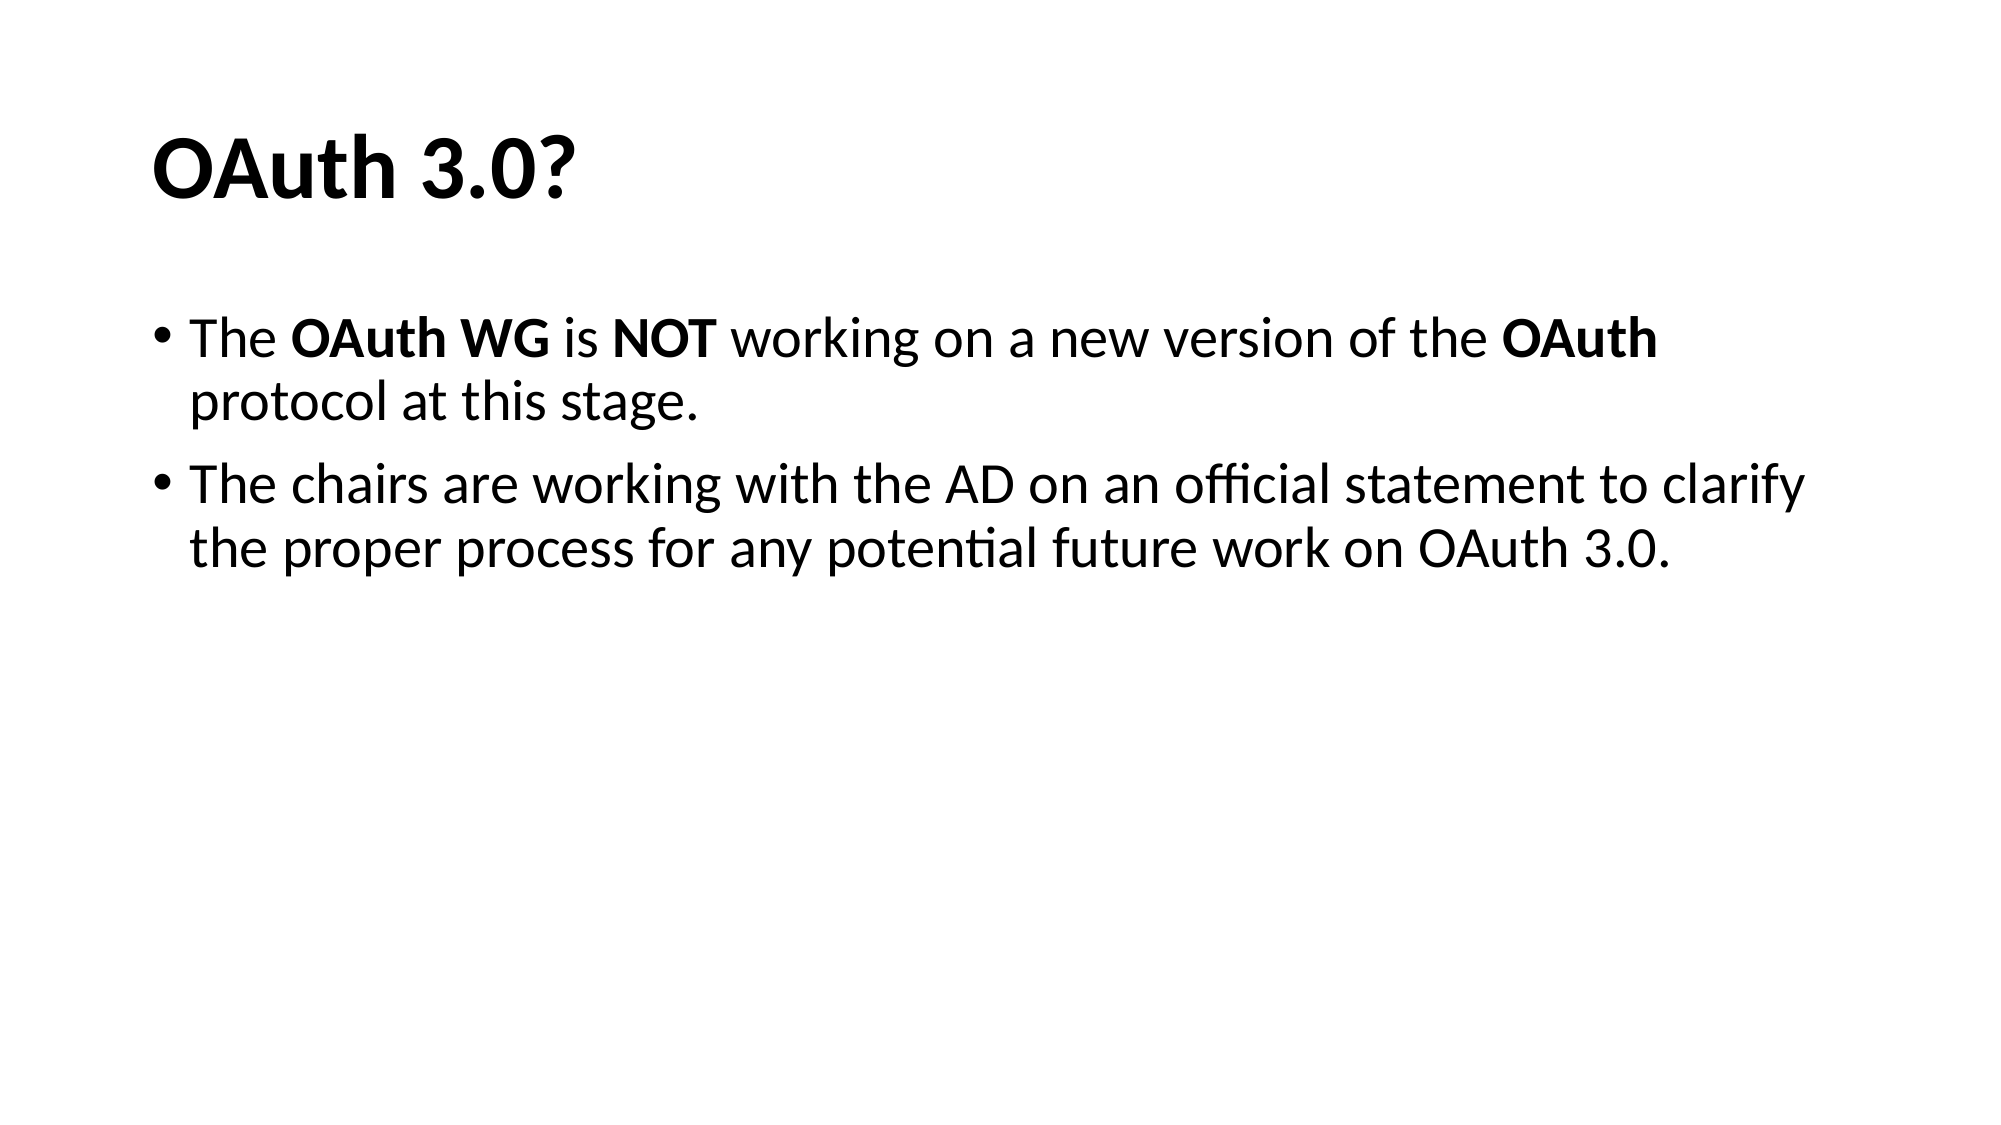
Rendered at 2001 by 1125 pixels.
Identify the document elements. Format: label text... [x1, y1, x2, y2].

title OAuth 3.0? [137, 59, 1863, 278]
list The OAuth WG is NOT working on a new version of the OAuth protocol at this stage. The chairs are working with the AD on an official statement to clarify the proper process for any potential future work on OAuth 3.0. [137, 299, 1863, 1014]
